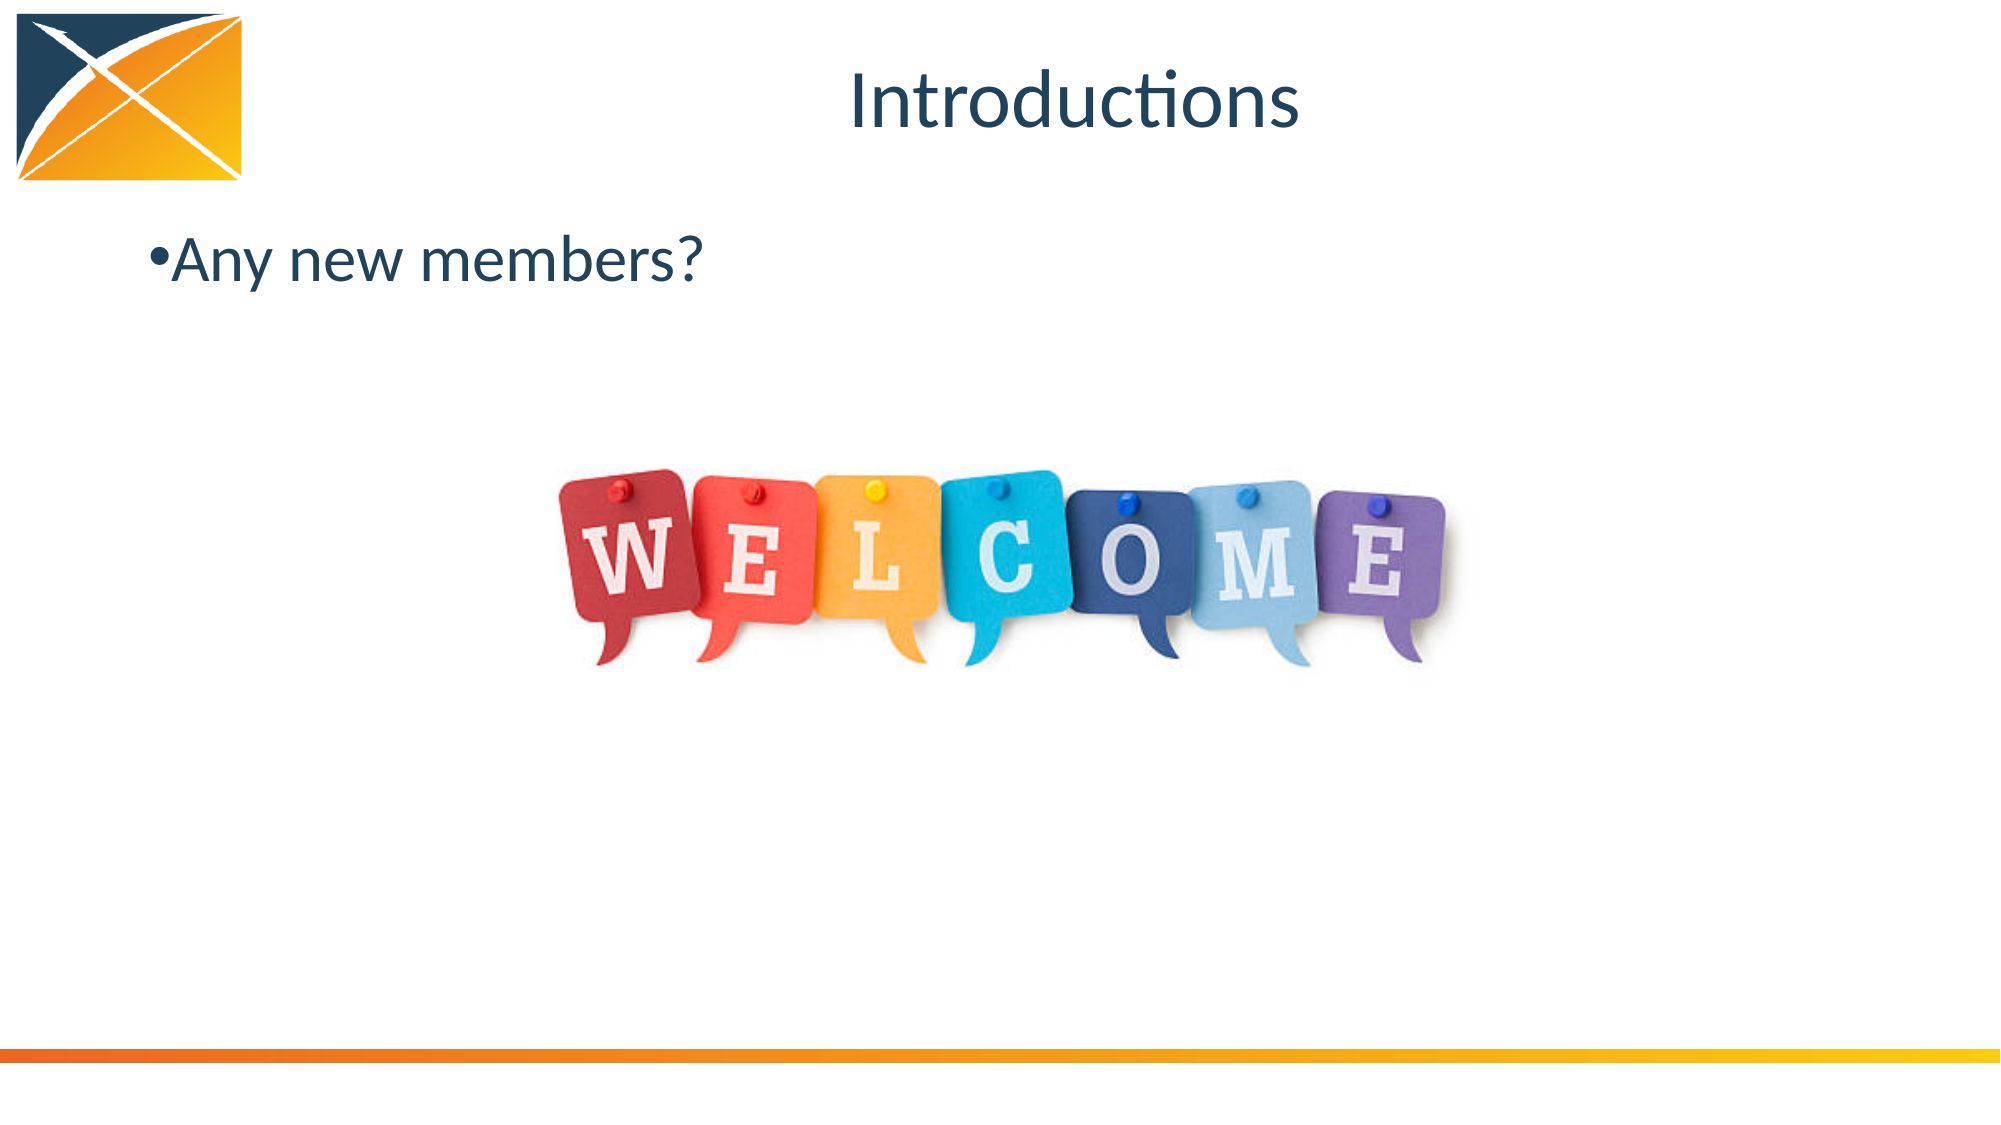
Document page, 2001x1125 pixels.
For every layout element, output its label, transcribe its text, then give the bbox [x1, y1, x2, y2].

picture [491, 336, 1509, 789]
list Any new members? [99, 200, 1900, 1005]
picture [0, 0, 274, 200]
title Introductions [249, 24, 1900, 163]
